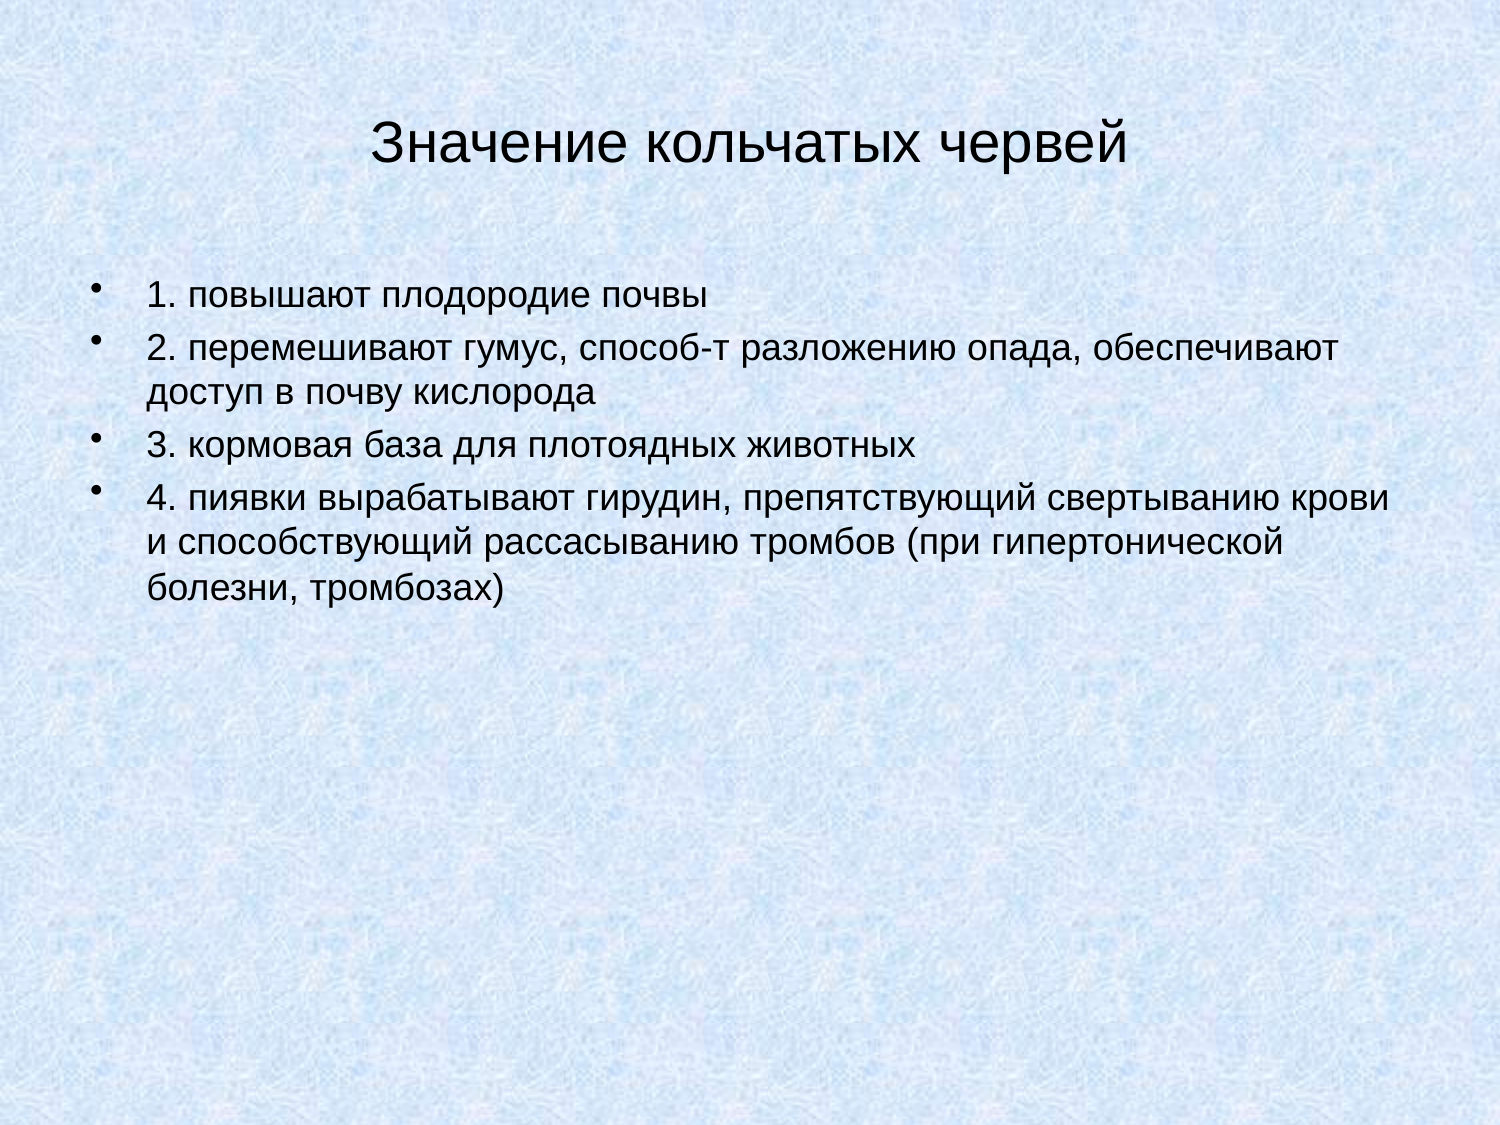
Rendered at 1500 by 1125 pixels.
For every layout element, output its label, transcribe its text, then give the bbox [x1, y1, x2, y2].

list 1. повышают плодородие почвы 2. перемешивают гумус, способ-т разложению опада, обеспечивают доступ в почву кислорода 3. кормовая база для плотоядных животных 4. пиявки вырабатывают гирудин, препятствующий свертыванию крови и способствующий рассасыванию тромбов (при гипертонической болезни, тромбозах) [74, 262, 1426, 1006]
title Значение кольчатых червей [74, 44, 1426, 233]
picture [0, 0, 1500, 1125]
